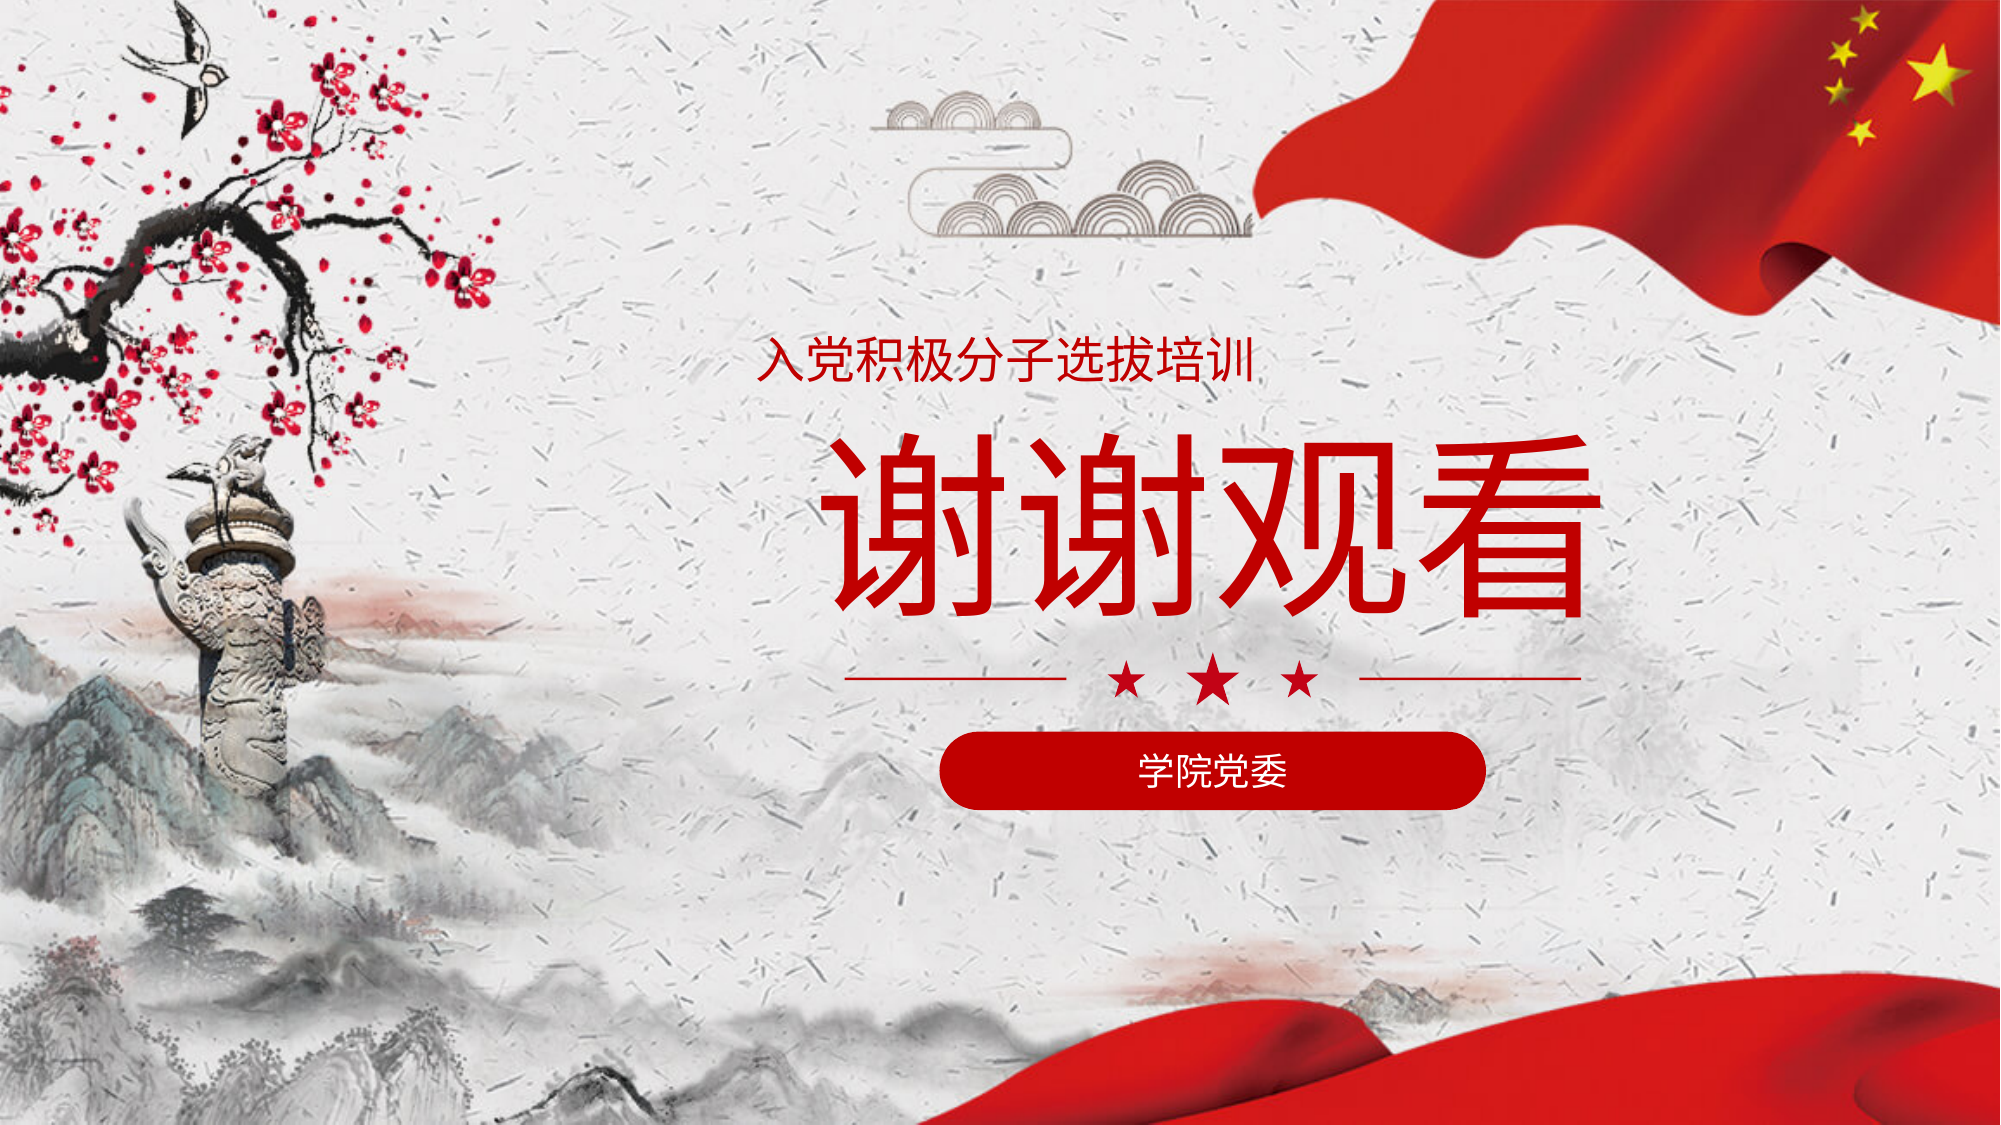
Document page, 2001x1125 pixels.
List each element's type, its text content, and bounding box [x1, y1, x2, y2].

text_box 谢谢观看 [530, 394, 1895, 649]
text_box 学院党委 [939, 731, 1487, 811]
text_box 入党积极分子选拔培训 [740, 321, 1685, 396]
picture [0, 0, 2000, 1125]
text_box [844, 652, 1582, 706]
